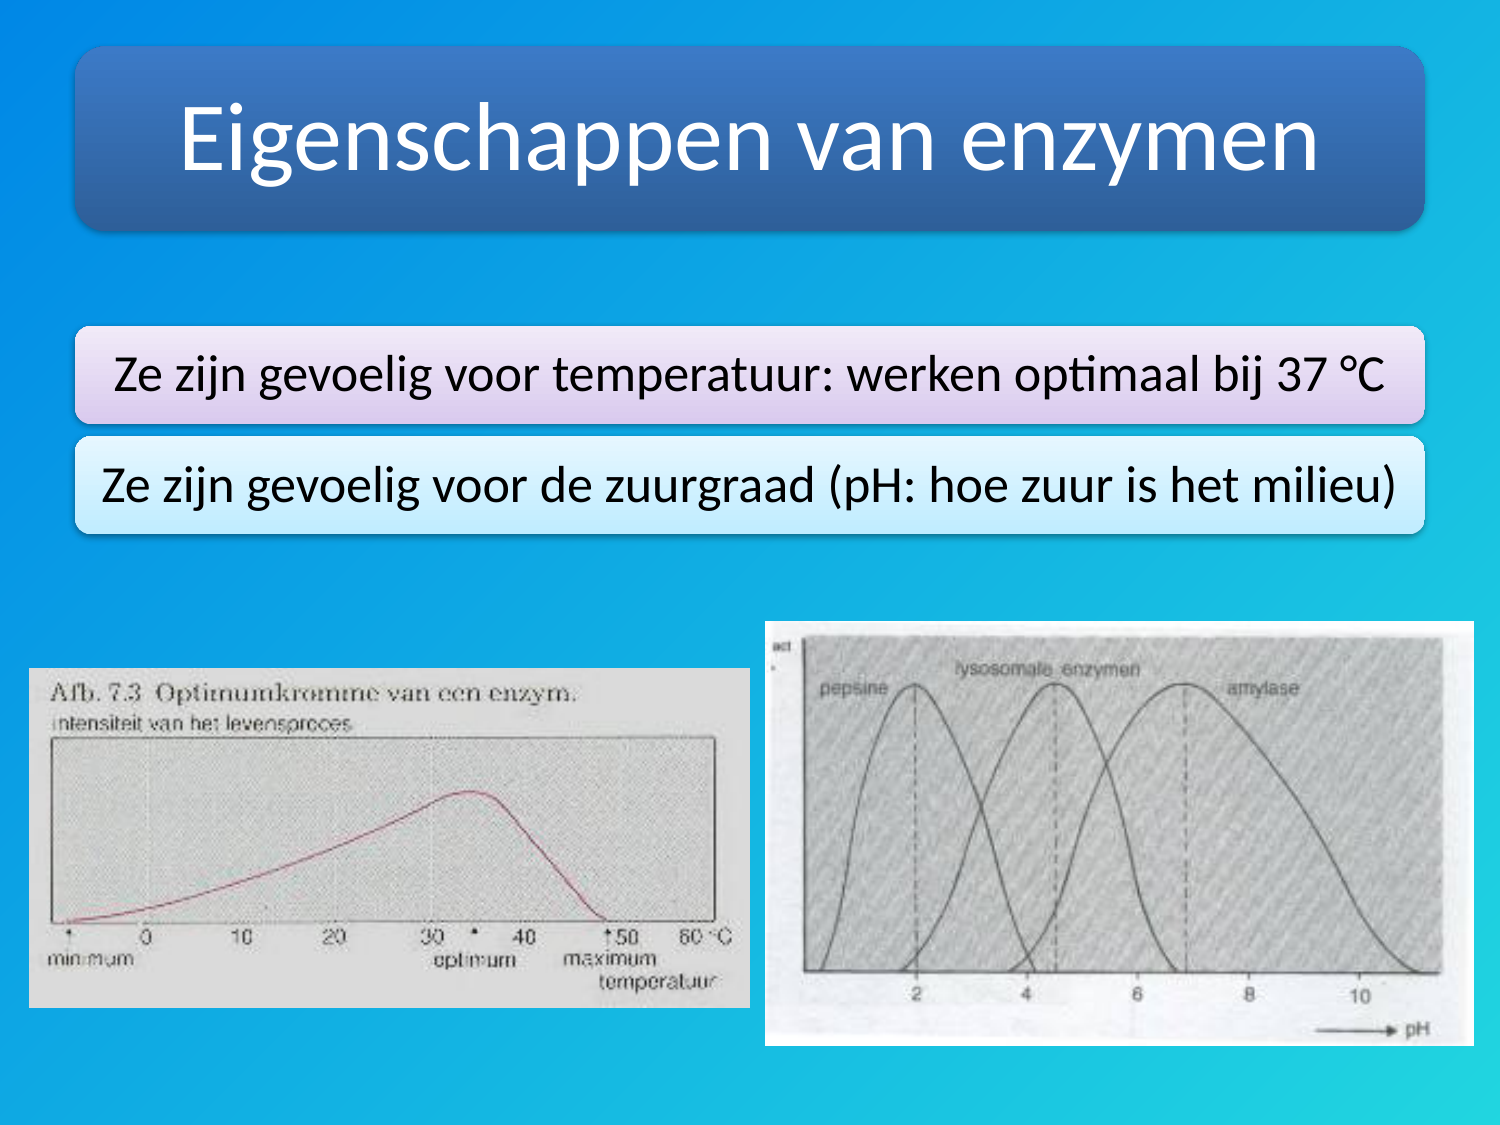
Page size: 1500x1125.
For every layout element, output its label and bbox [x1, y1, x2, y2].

picture [30, 669, 751, 1009]
list [74, 262, 1426, 599]
text_box [74, 44, 1426, 233]
picture [764, 620, 1474, 1047]
